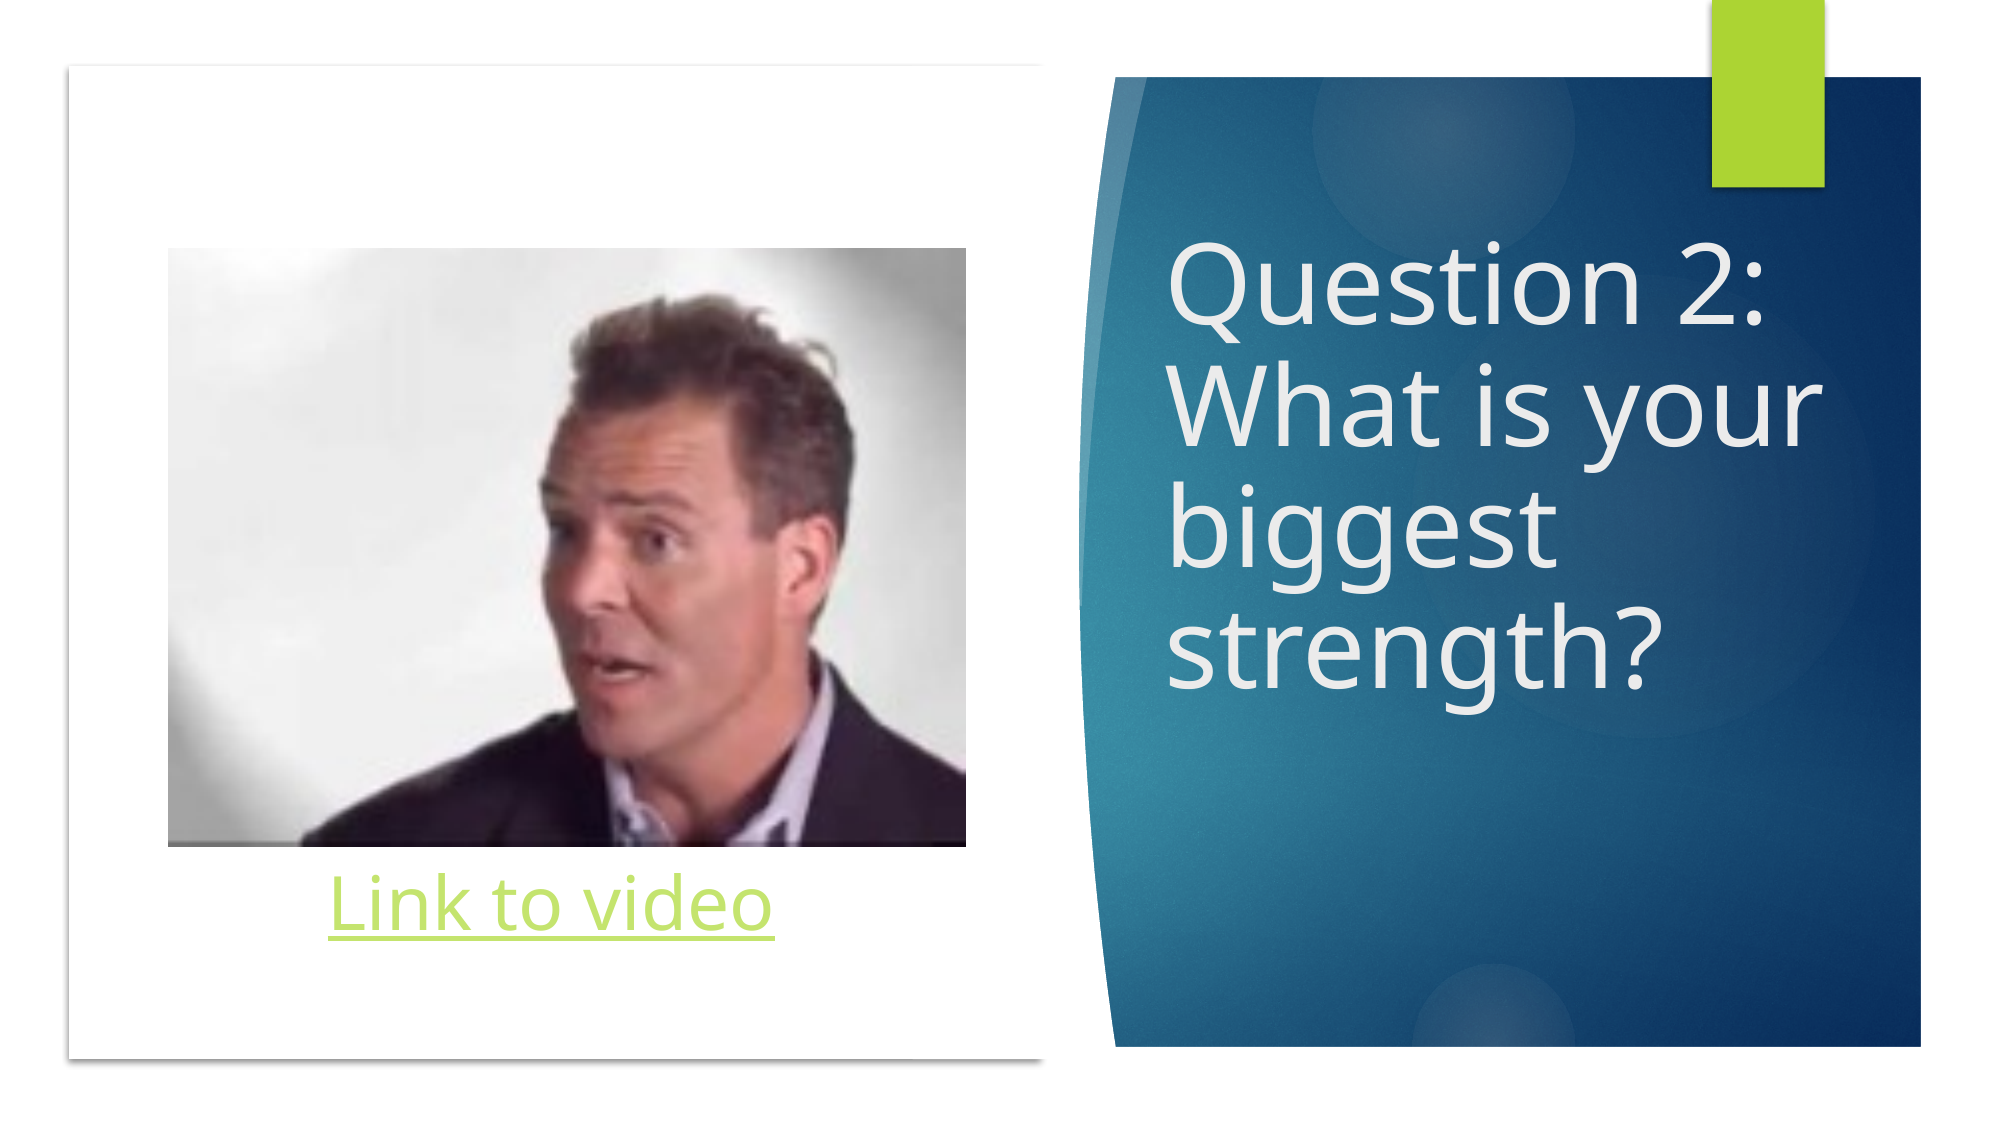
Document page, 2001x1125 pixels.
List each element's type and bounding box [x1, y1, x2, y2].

text_box [0, 0, 2000, 1125]
text_box [166, 247, 967, 848]
text_box [68, 64, 1128, 1060]
